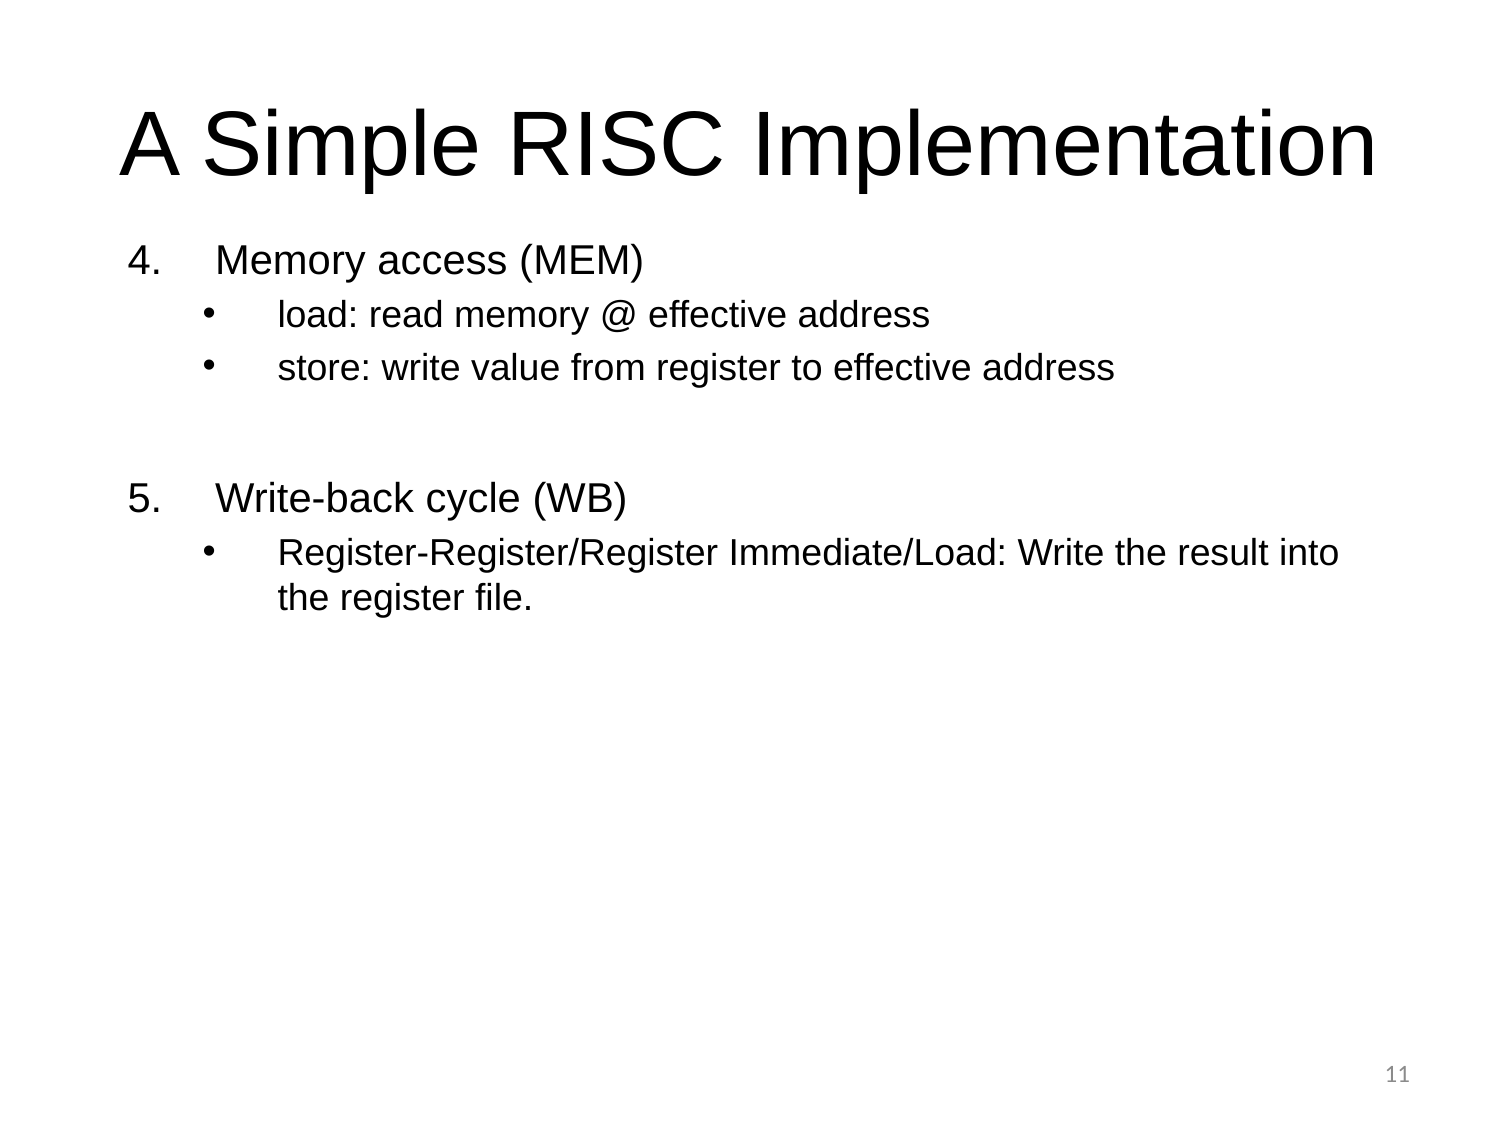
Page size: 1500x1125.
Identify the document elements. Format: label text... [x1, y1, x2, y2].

list Memory access (MEM) load: read memory @ effective address store: write value from register to effective address Write-back cycle (WB) Register-Register/Register Immediate/Load: Write the result into the register file. [112, 224, 1375, 1000]
slide_number 11 [1074, 1042, 1425, 1103]
title A Simple RISC Implementation [75, 45, 1425, 233]
